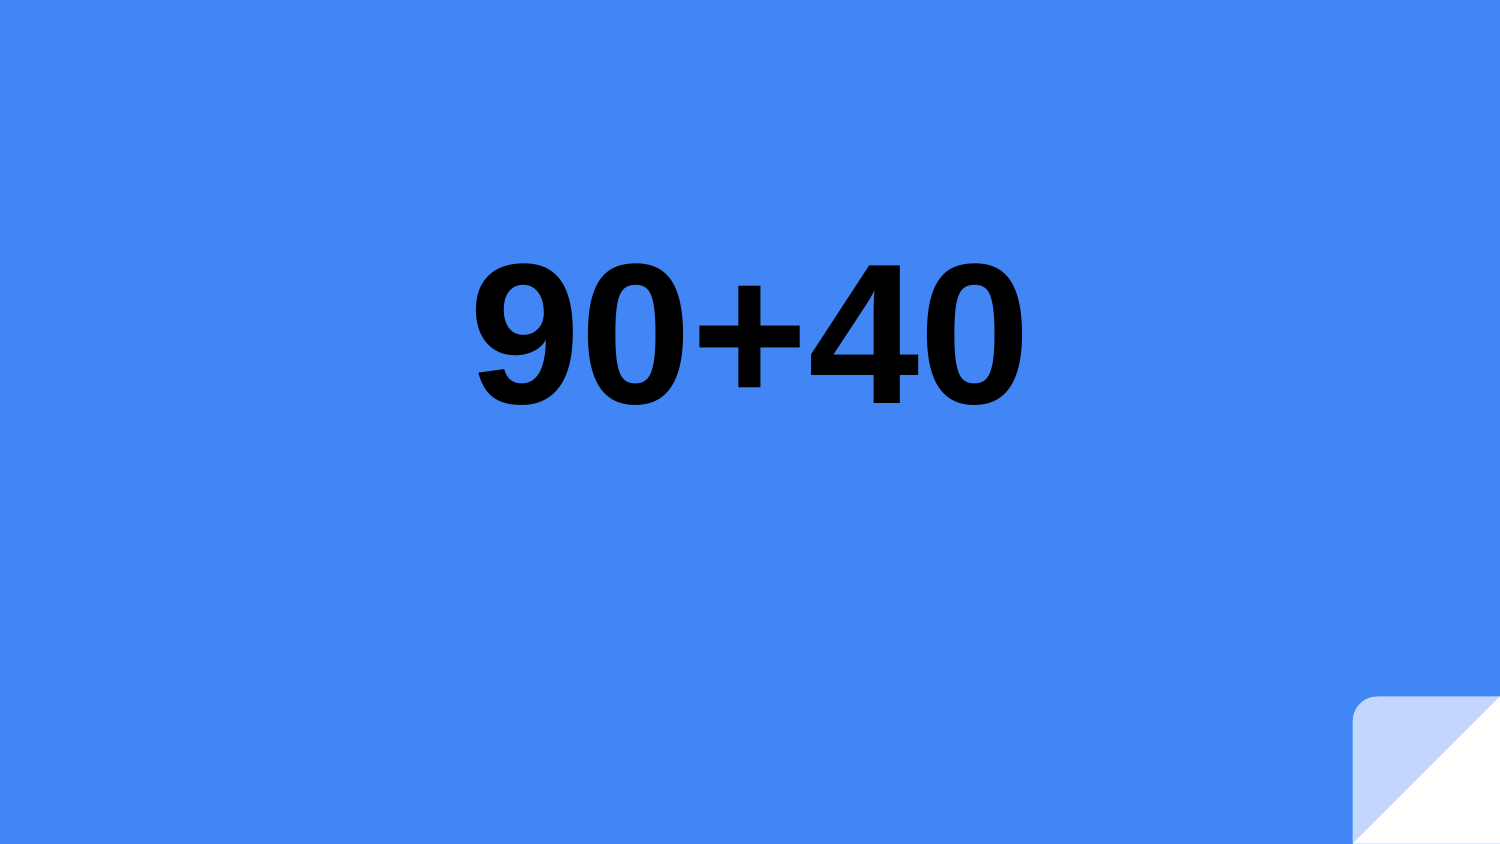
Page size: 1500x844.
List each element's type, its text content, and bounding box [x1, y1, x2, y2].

title 90+40 [51, 207, 1449, 459]
